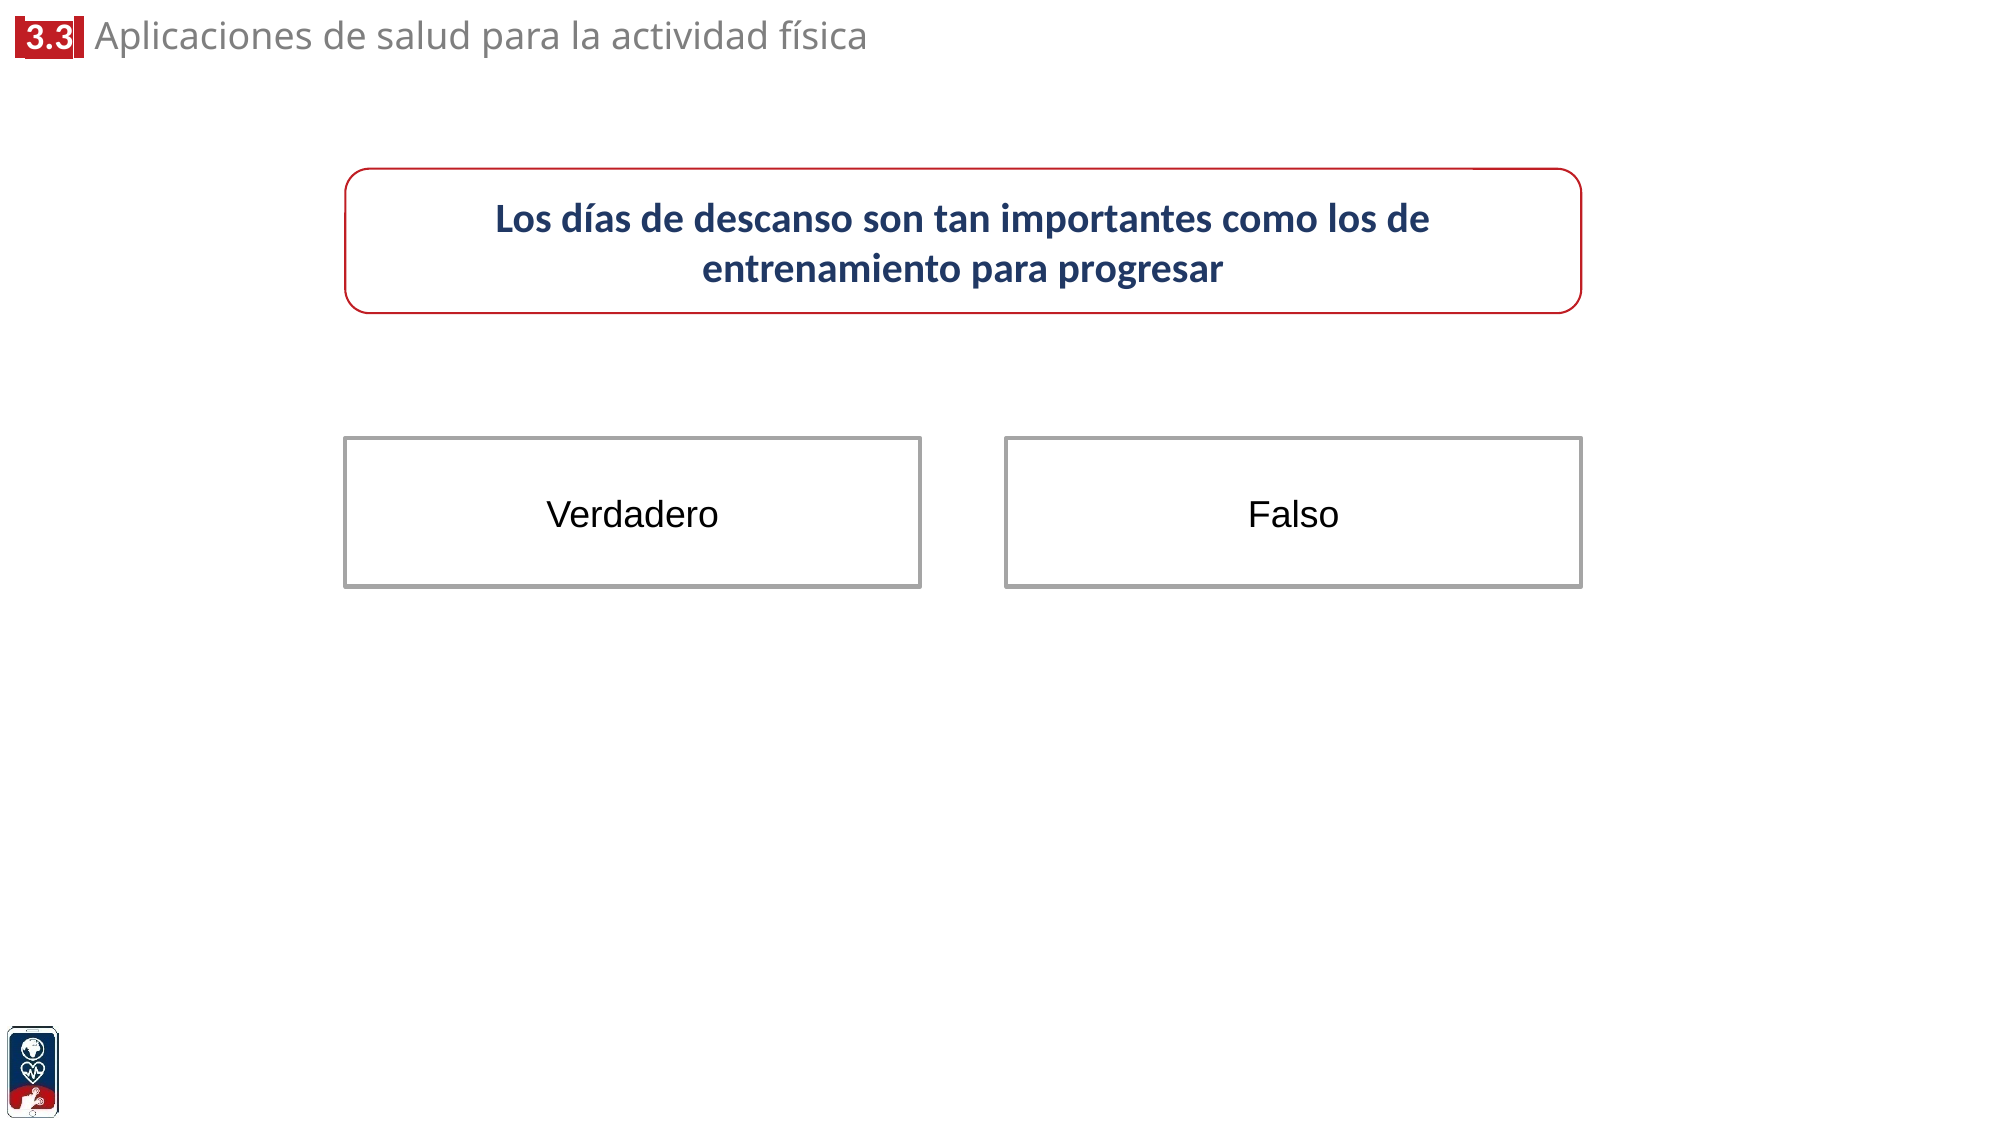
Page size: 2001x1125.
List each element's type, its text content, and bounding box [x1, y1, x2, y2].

text_box Los días de descanso son tan importantes como los de entrenamiento para progresar [345, 168, 1582, 314]
picture [7, 1026, 59, 1118]
text_box Falso [1004, 436, 1583, 589]
text_box Verdadero [343, 436, 922, 589]
